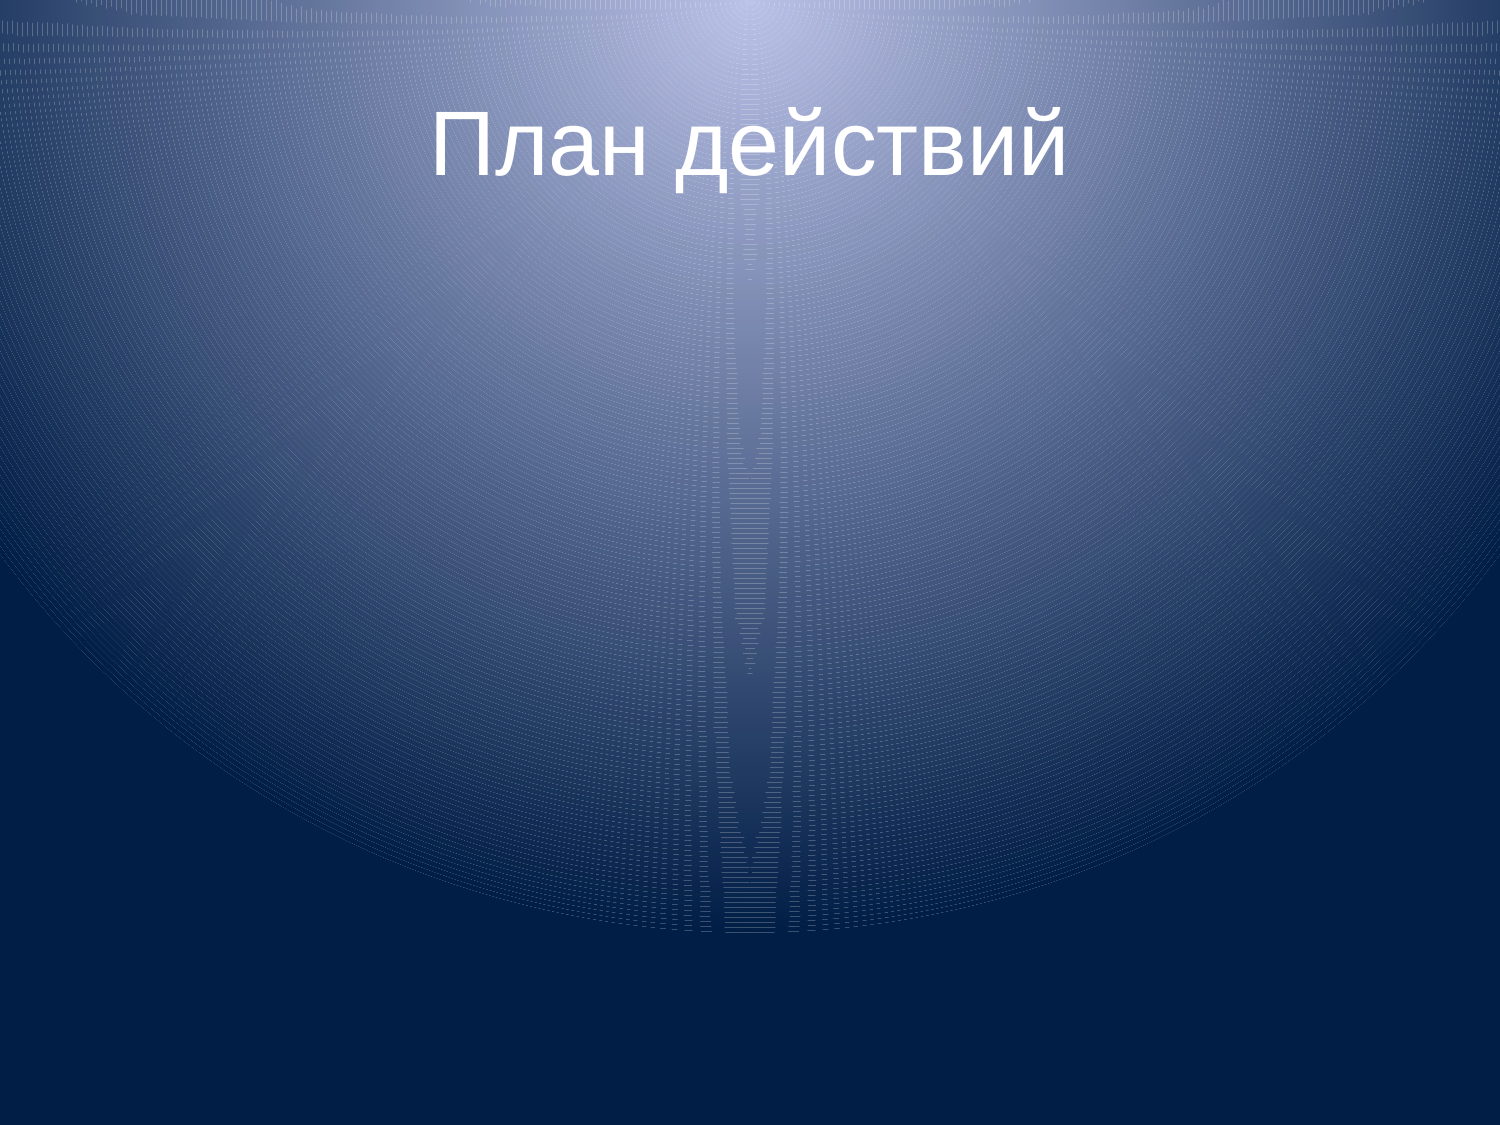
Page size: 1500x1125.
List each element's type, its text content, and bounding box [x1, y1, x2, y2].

title План действий [74, 44, 1426, 233]
